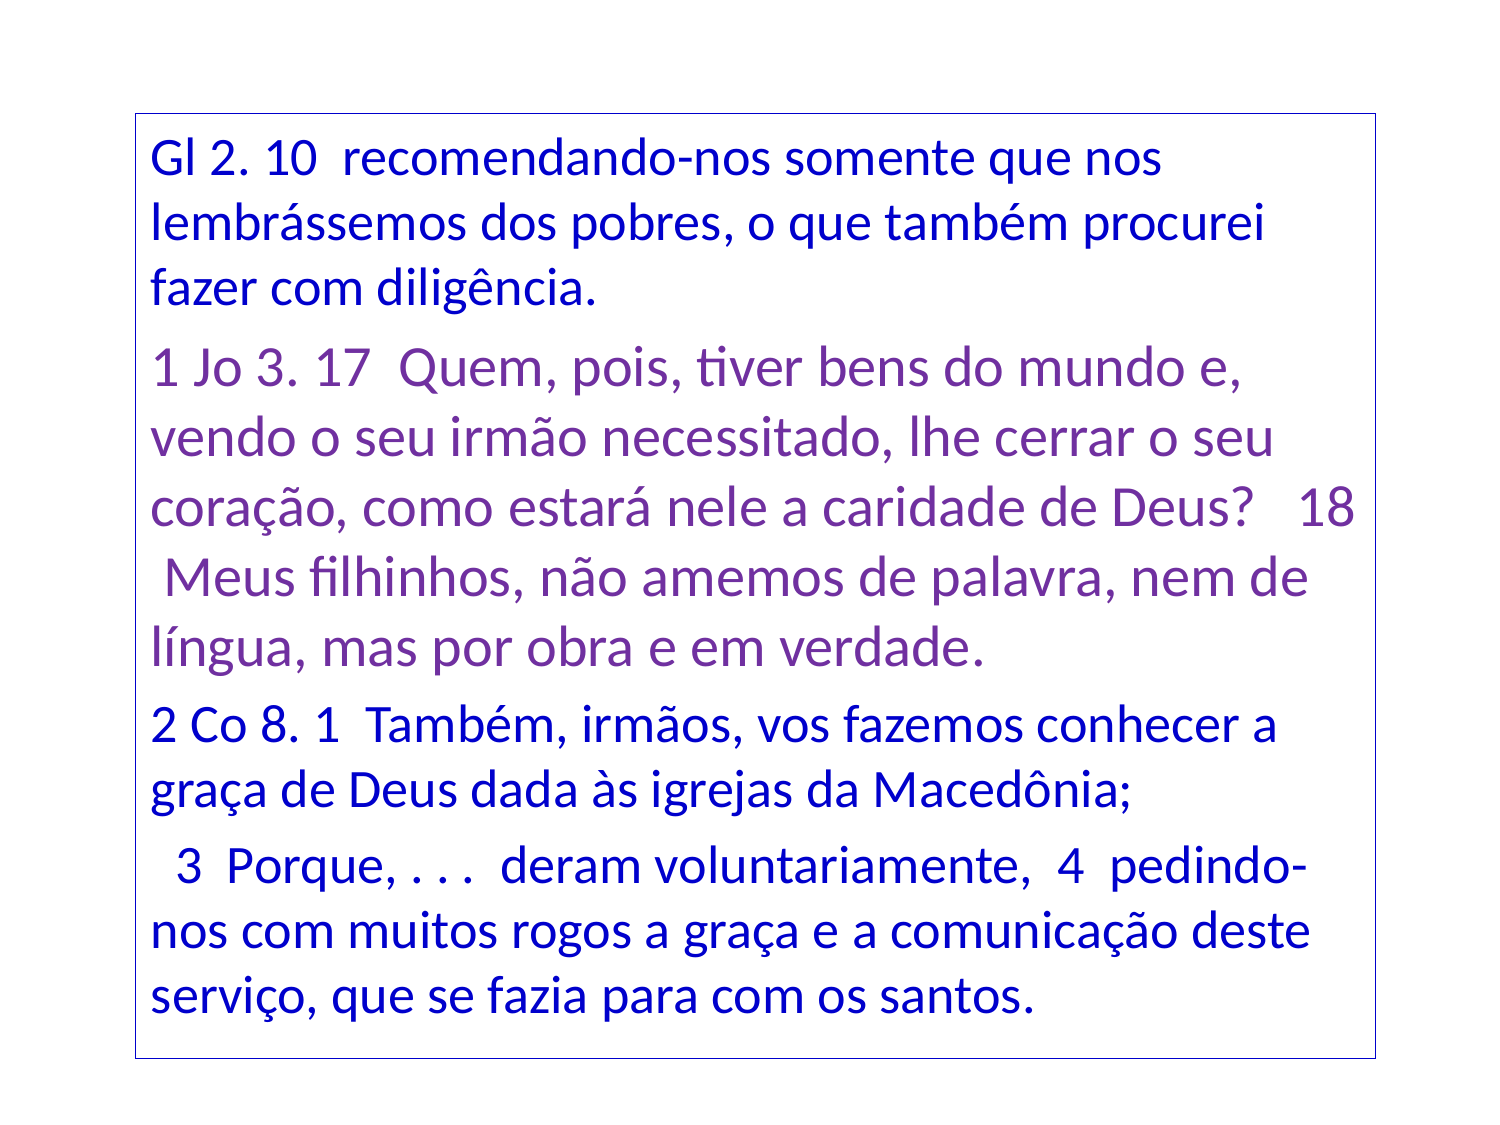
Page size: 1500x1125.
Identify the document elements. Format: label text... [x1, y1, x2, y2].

list Gl 2. 10 recomendando-nos somente que nos lembrássemos dos pobres, o que também procurei fazer com diligência. 1 Jo 3. 17 Quem, pois, tiver bens do mundo e, vendo o seu irmão necessitado, lhe cerrar o seu coração, como estará nele a caridade de Deus? 18 Meus filhinhos, não amemos de palavra, nem de língua, mas por obra e em verdade. 2 Co 8. 1 Também, irmãos, vos fazemos conhecer a graça de Deus dada às igrejas da Macedônia; 3 Porque, . . . deram voluntariamente, 4 pedindo-nos com muitos rogos a graça e a comunicação deste serviço, que se fazia para com os santos. [135, 113, 1376, 1059]
